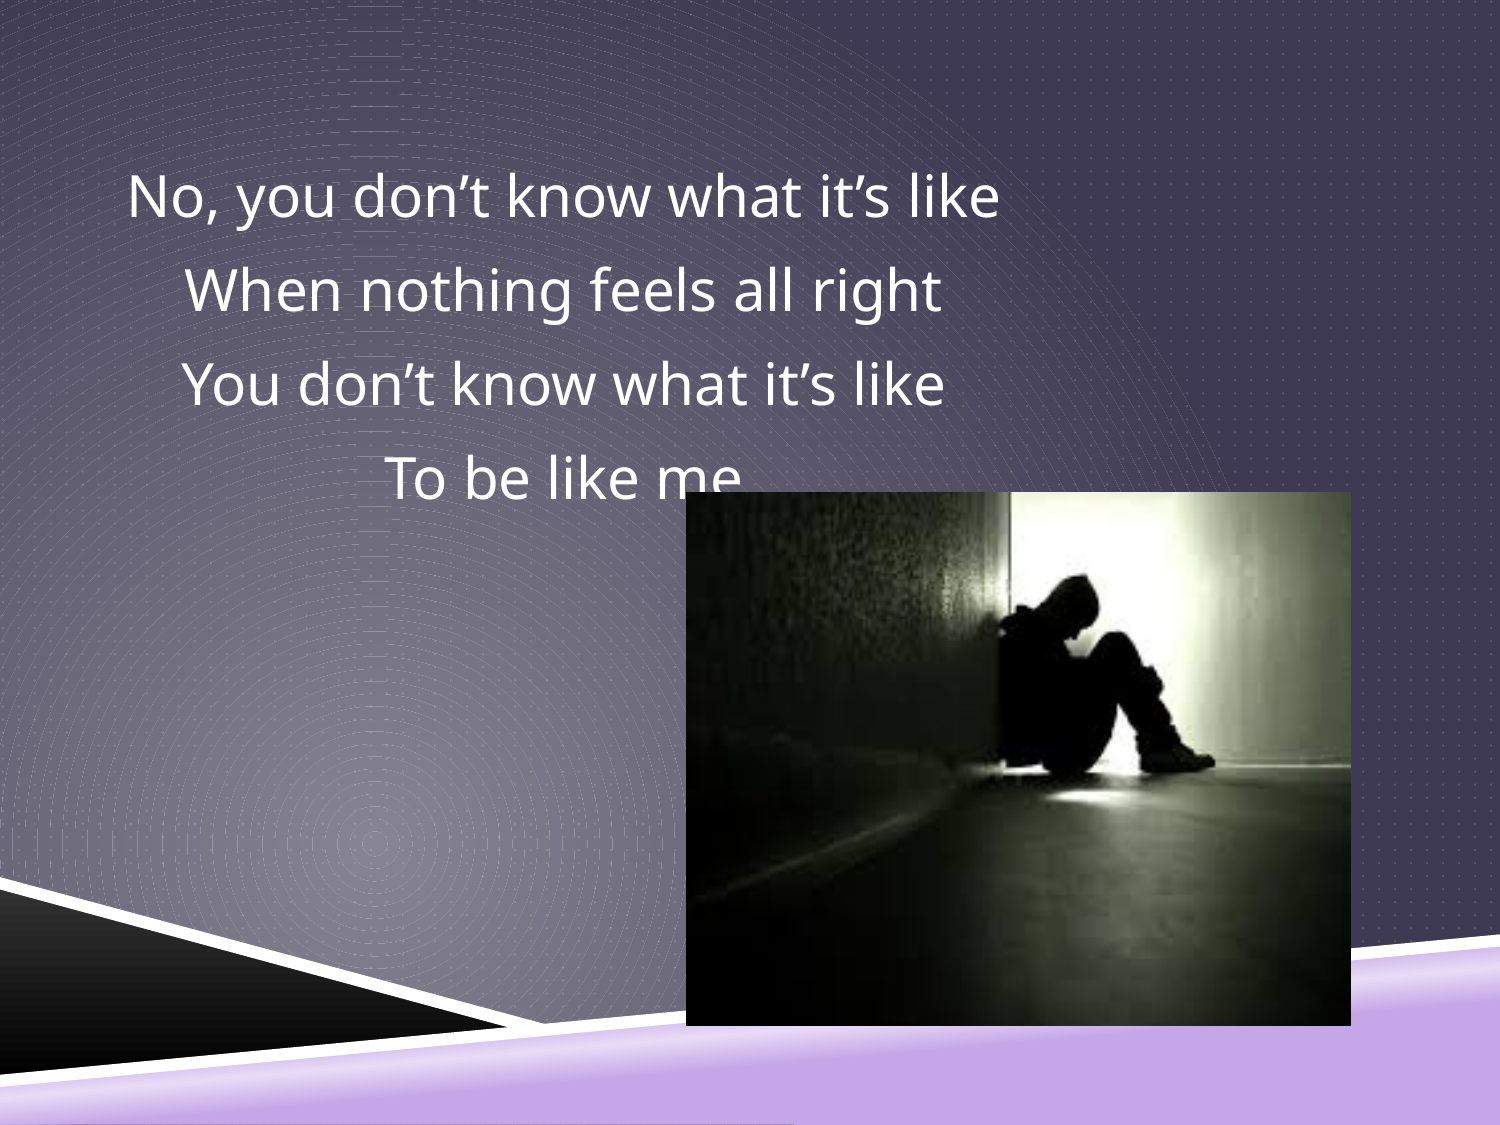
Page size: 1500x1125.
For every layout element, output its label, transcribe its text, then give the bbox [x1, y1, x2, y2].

list No, you don’t know what it’s like When nothing feels all right You don’t know what it’s like To be like me [0, 147, 1149, 534]
picture [685, 492, 1351, 1026]
